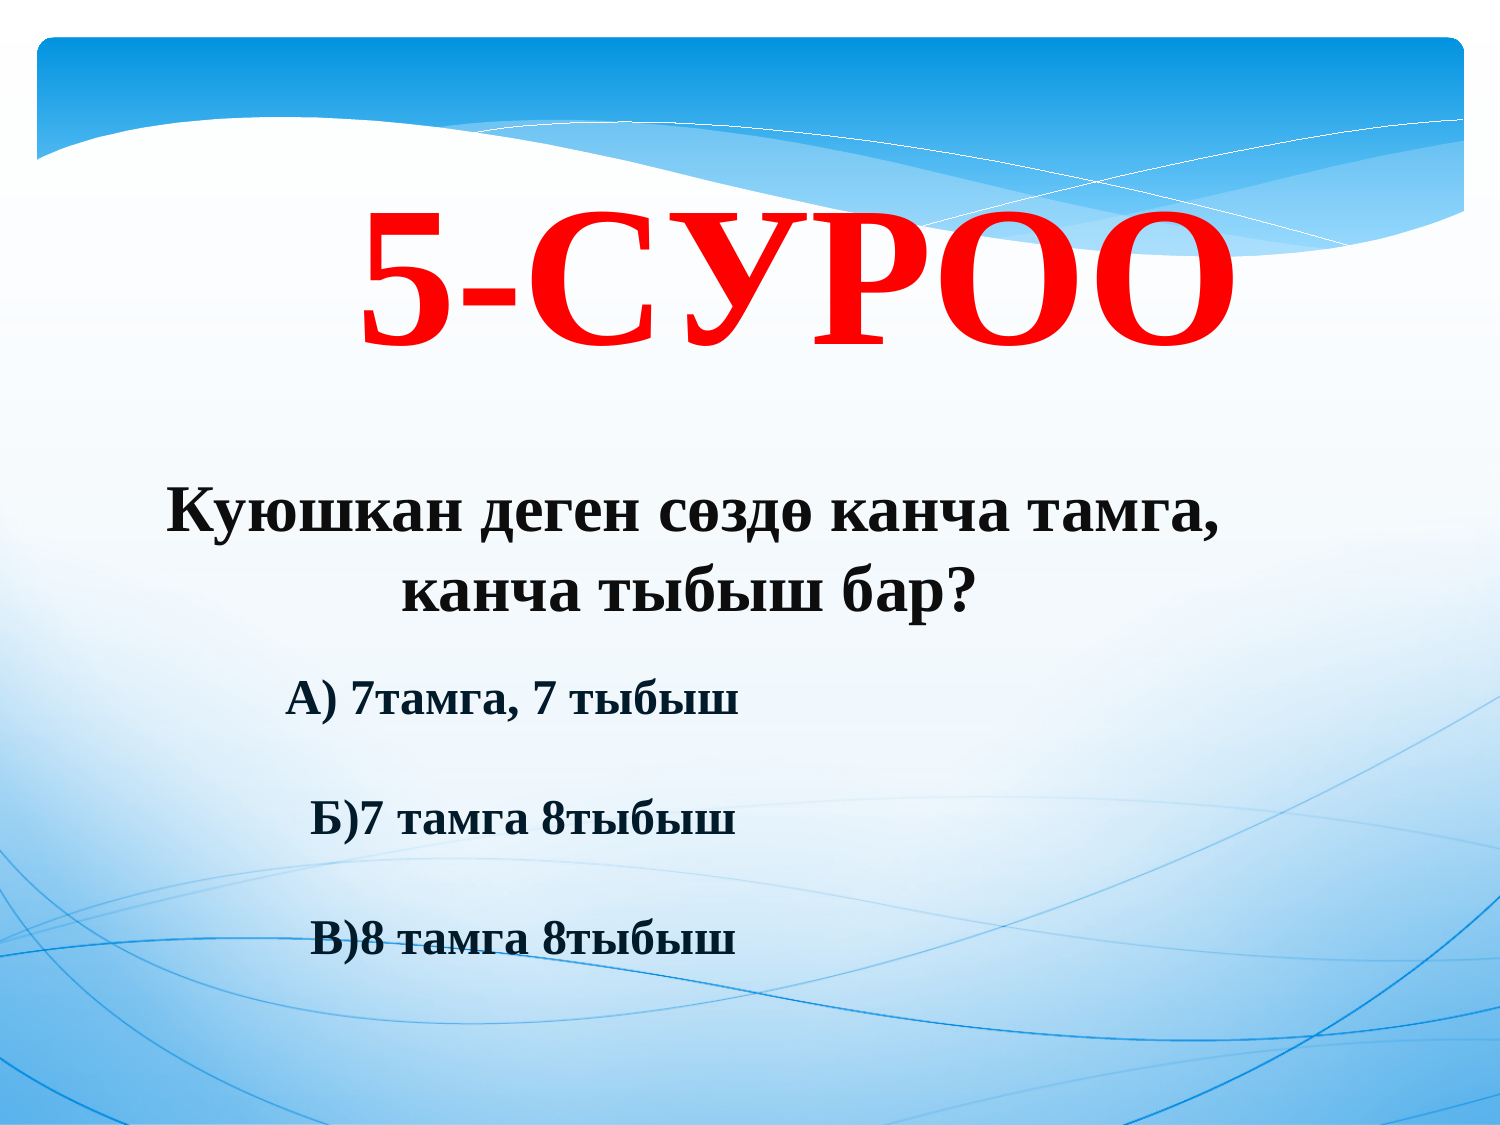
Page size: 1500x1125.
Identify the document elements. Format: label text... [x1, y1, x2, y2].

text_box 5-СУРОО [341, 137, 1258, 392]
text_box А) 7тамга, 7 тыбыш Б)7 тамга 8тыбыш В)8 тамга 8тыбыш [182, 656, 1034, 972]
text_box Куюшкан деген сөздө канча тамга, канча тыбыш бар? [152, 457, 1237, 633]
